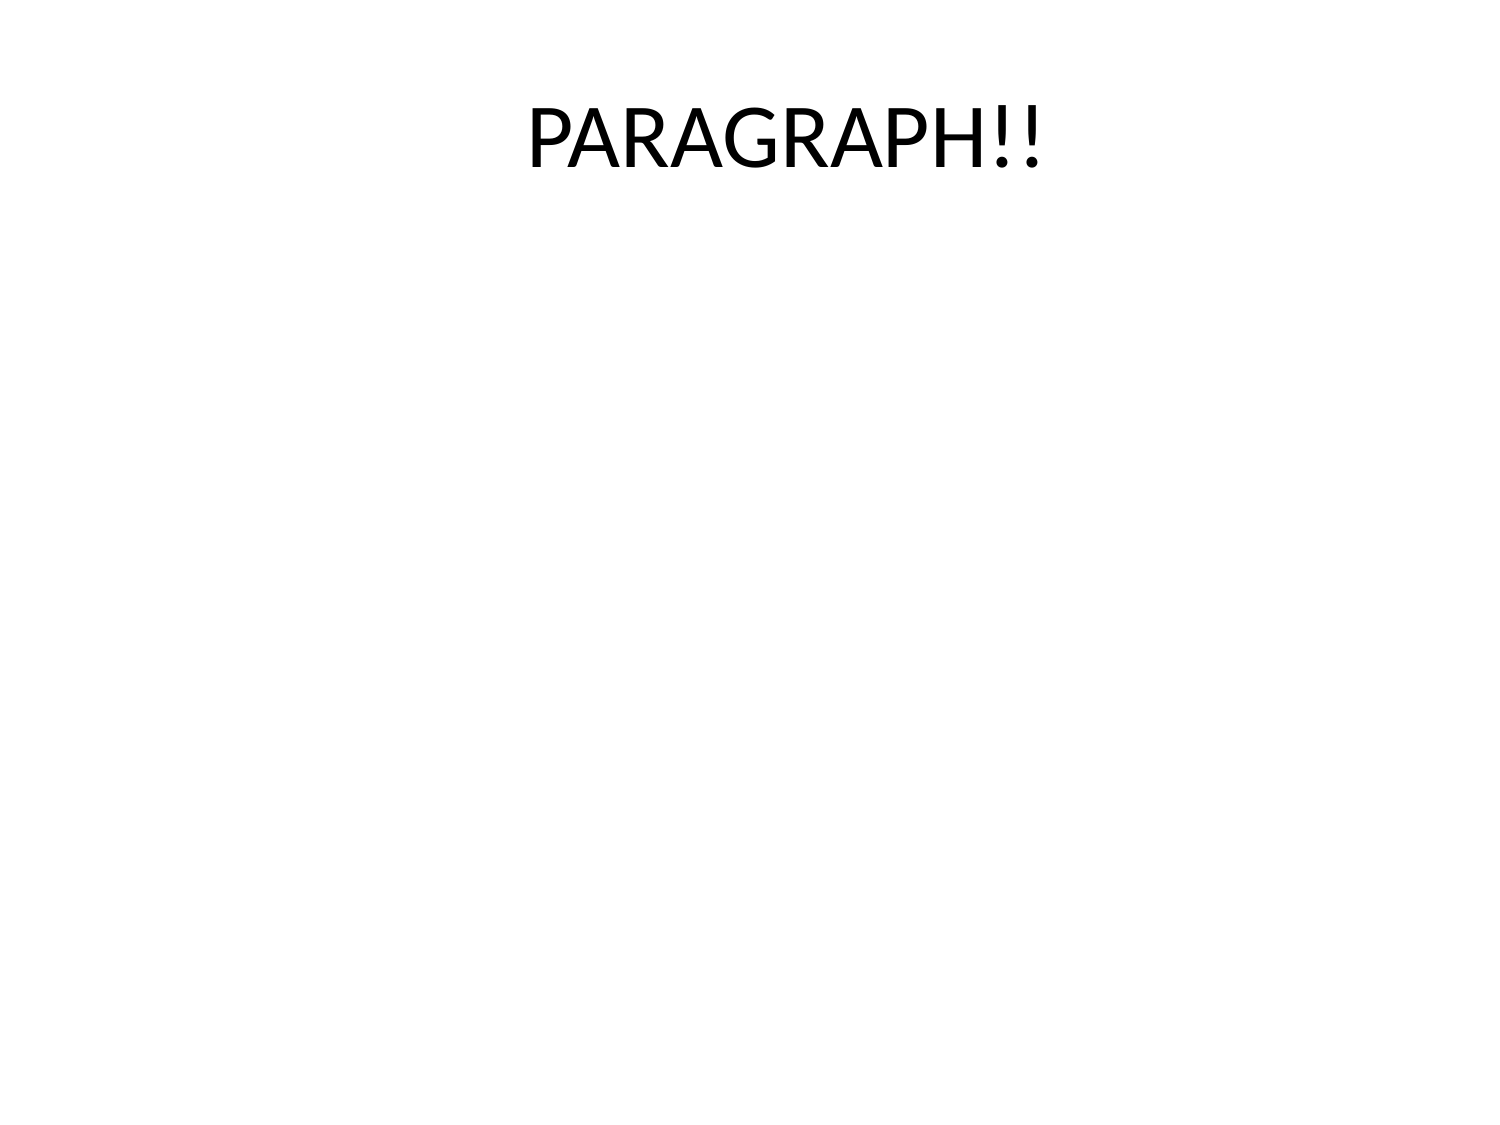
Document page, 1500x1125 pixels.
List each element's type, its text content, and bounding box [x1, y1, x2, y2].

title PARAGRAPH!! [112, 37, 1463, 225]
